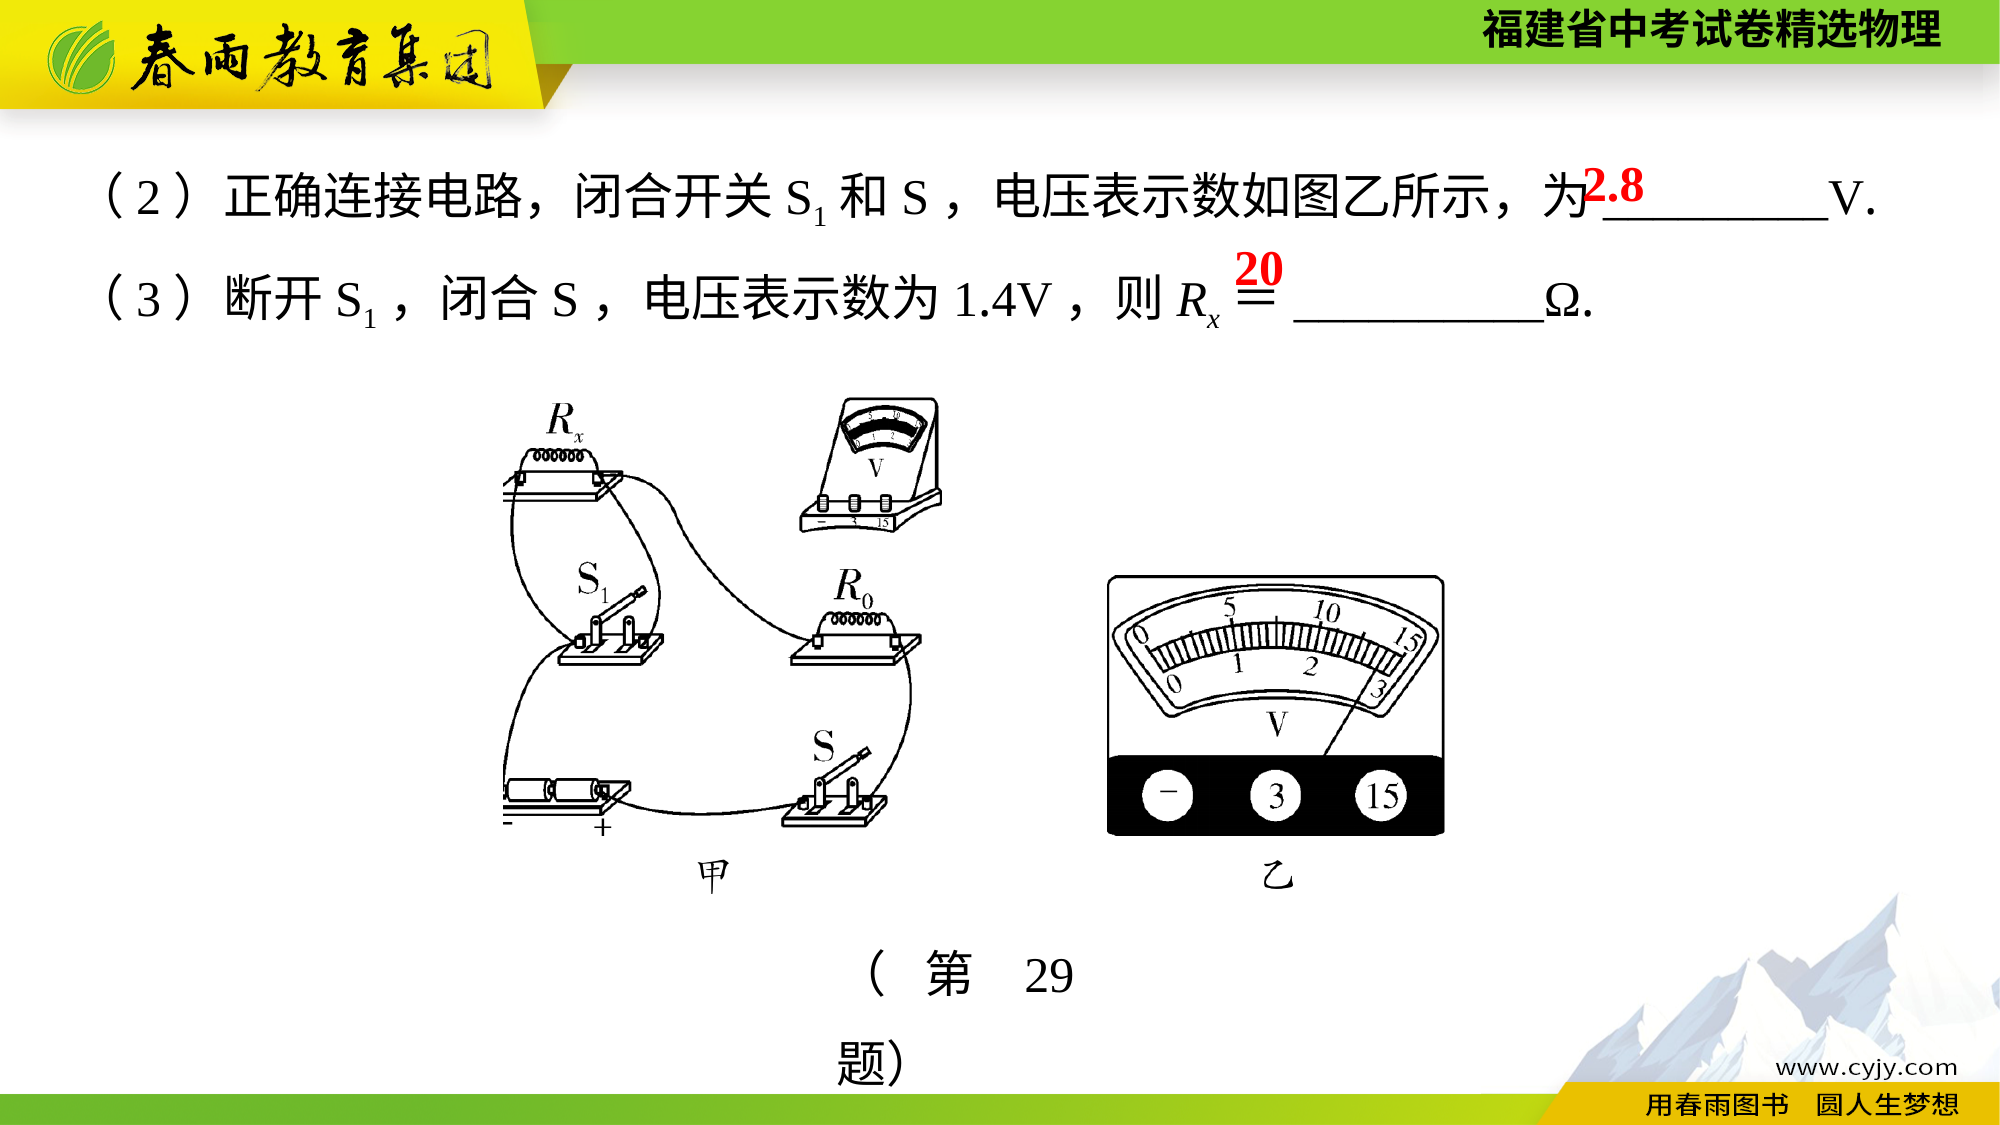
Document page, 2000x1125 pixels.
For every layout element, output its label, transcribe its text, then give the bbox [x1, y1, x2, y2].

list （2）正确连接电路，闭合开关S1和S，电压表示数如图乙所示，为_________V. （3）断开S1，闭合S，电压表示数为1.4V，则Rx＝__________Ω. [59, 122, 1944, 308]
text_box 2.8 [1567, 144, 1660, 219]
picture [0, 0, 2000, 1125]
text_box （第29题） [821, 905, 1102, 1010]
text_box 20 [1219, 227, 1361, 303]
